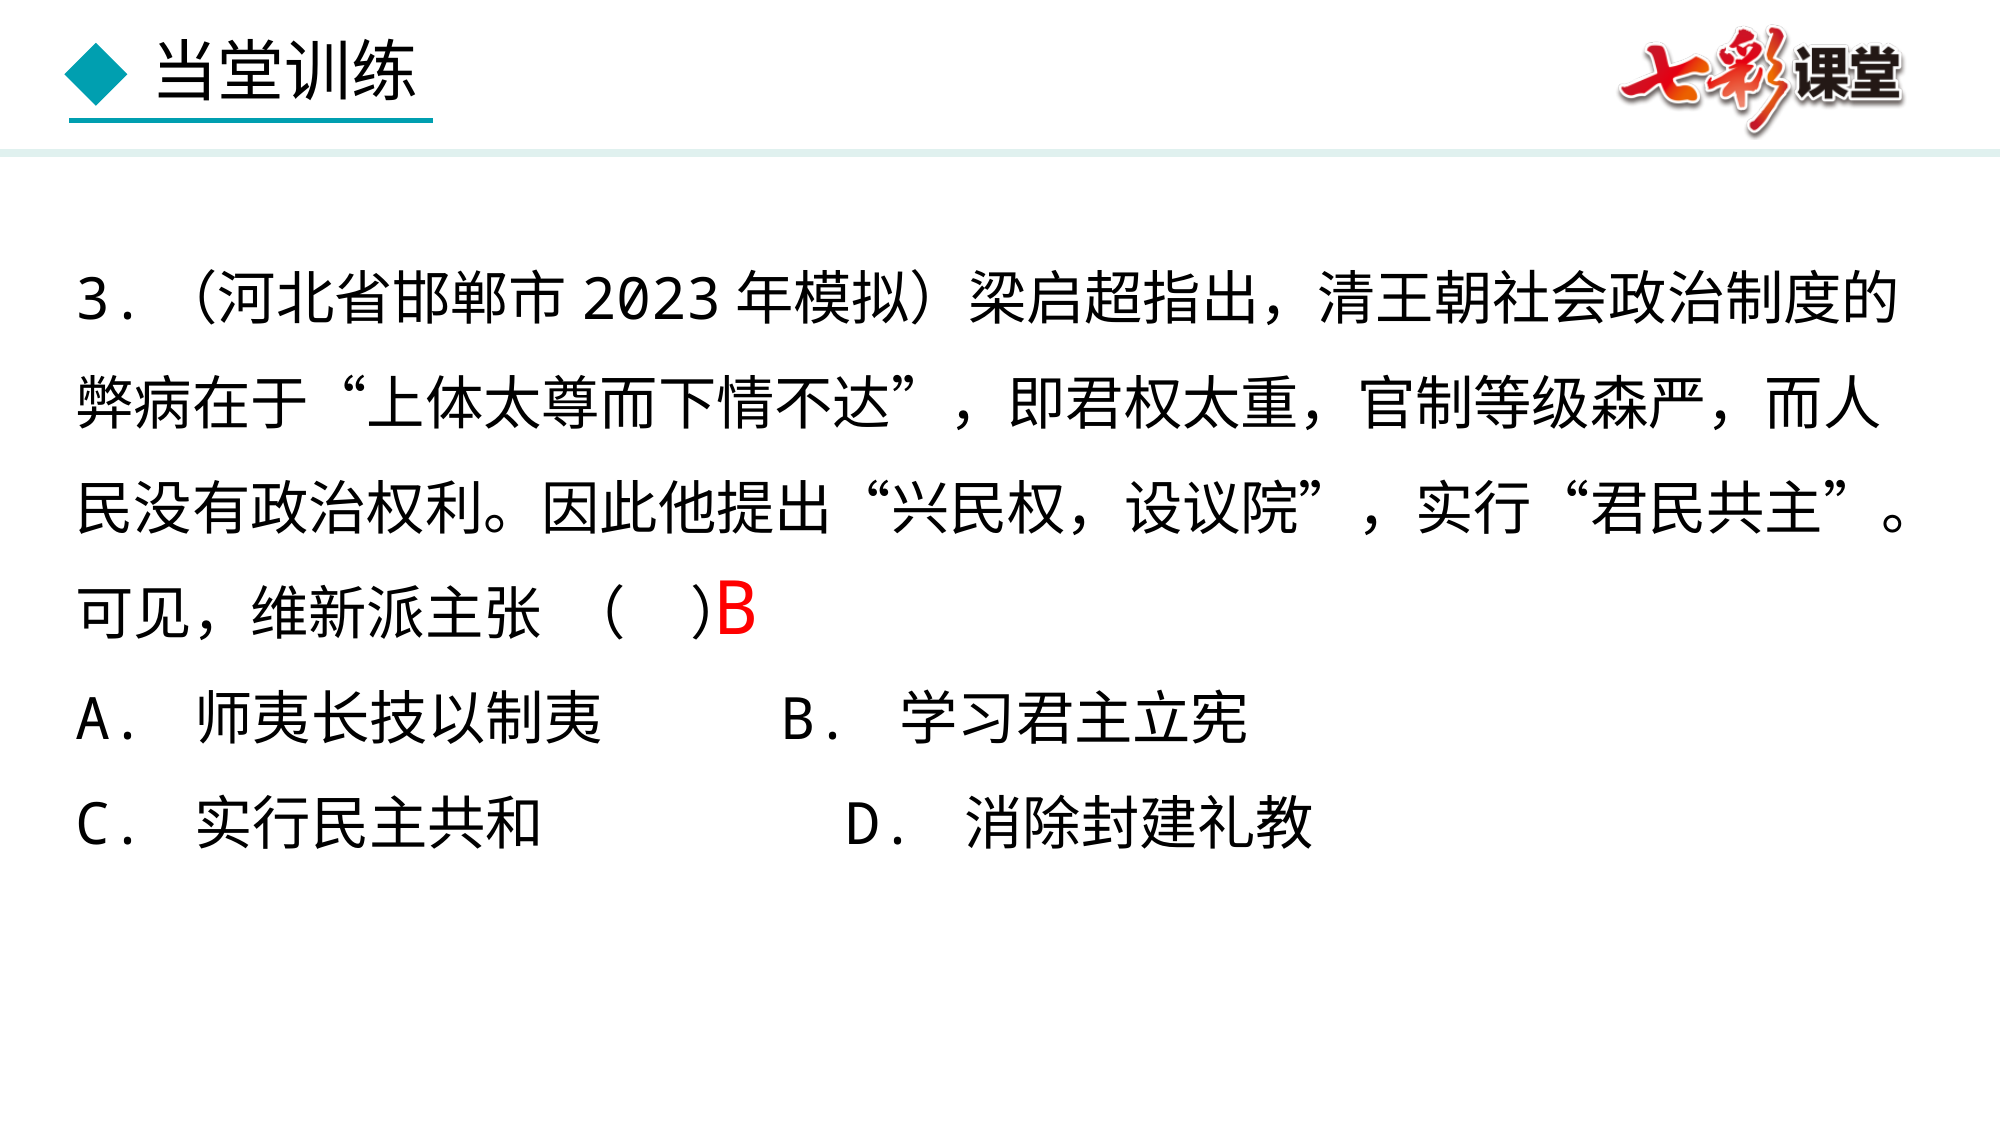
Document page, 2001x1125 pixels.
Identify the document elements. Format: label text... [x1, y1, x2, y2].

text_box 3.（河北省邯郸市2023年模拟）梁启超指出，清王朝社会政治制度的弊病在于“上体太尊而下情不达”，即君权太重，官制等级森严，而人民没有政治权利。因此他提出“兴民权，设议院”，实行“君民共主”。可见，维新派主张 （ ） A. 师夷长技以制夷 B. 学习君主立宪 C. 实行民主共和 D. 消除封建礼教 [60, 218, 1942, 864]
picture [1614, 20, 1911, 140]
text_box B [692, 551, 781, 660]
